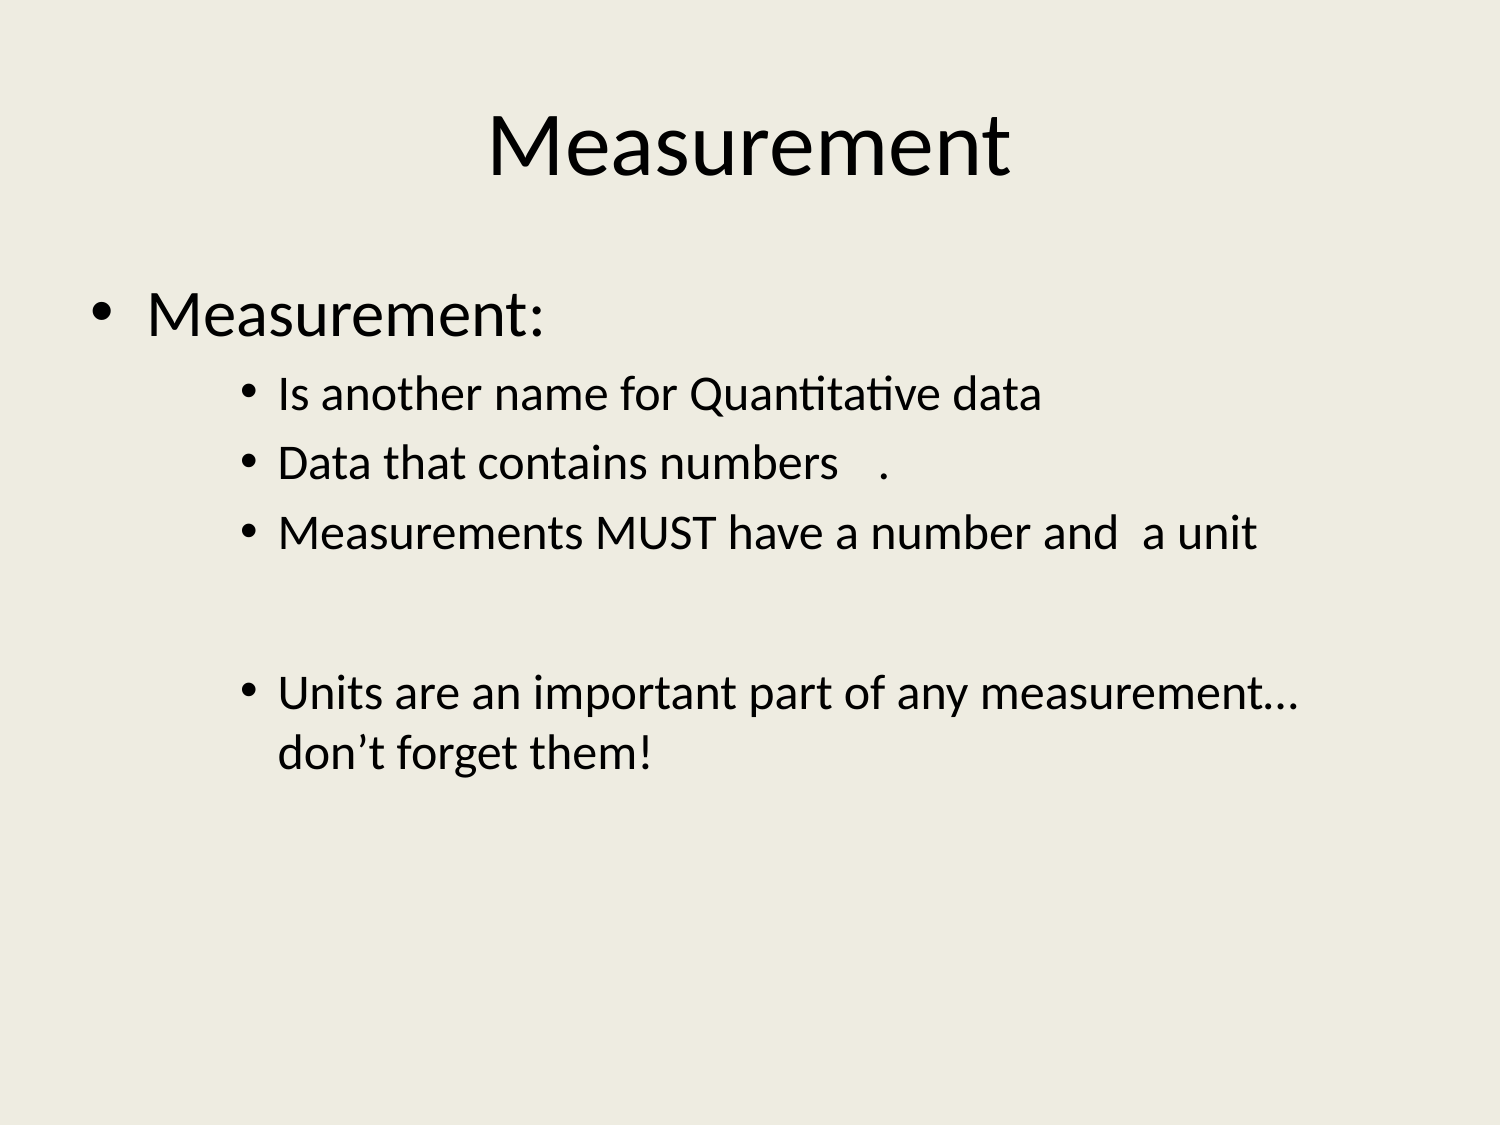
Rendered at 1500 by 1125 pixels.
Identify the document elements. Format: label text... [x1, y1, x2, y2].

title Measurement [75, 45, 1425, 233]
list Measurement: Is another name for Quantitative data Data that contains numbers . Measurements MUST have a number and a unit Units are an important part of any measurement… don’t forget them! [75, 262, 1425, 1005]
